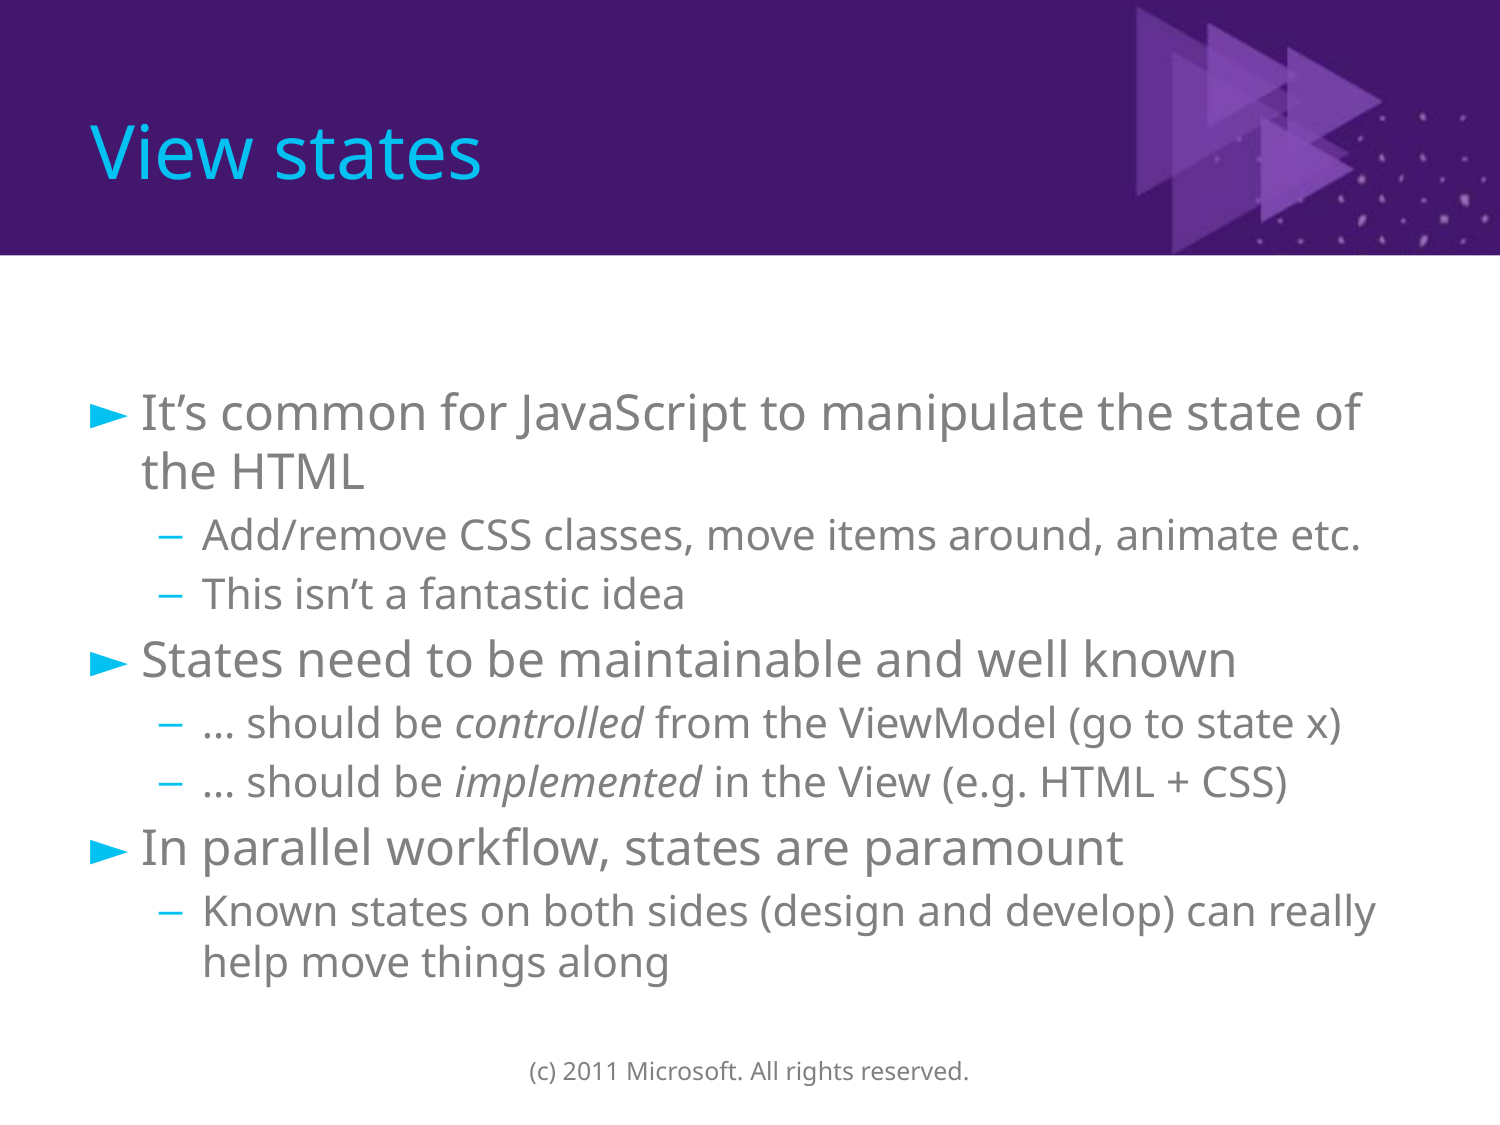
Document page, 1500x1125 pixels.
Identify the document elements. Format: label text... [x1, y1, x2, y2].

footer (c) 2011 Microsoft. All rights reserved. [512, 1042, 988, 1103]
list It’s common for JavaScript to manipulate the state of the HTML Add/remove CSS classes, move items around, animate etc. This isn’t a fantastic idea States need to be maintainable and well known … should be controlled from the ViewModel (go to state x) … should be implemented in the View (e.g. HTML + CSS) In parallel workflow, states are paramount Known states on both sides (design and develop) can really help move things along [75, 373, 1425, 1005]
title View states [75, 56, 1425, 244]
picture [0, 0, 1500, 255]
